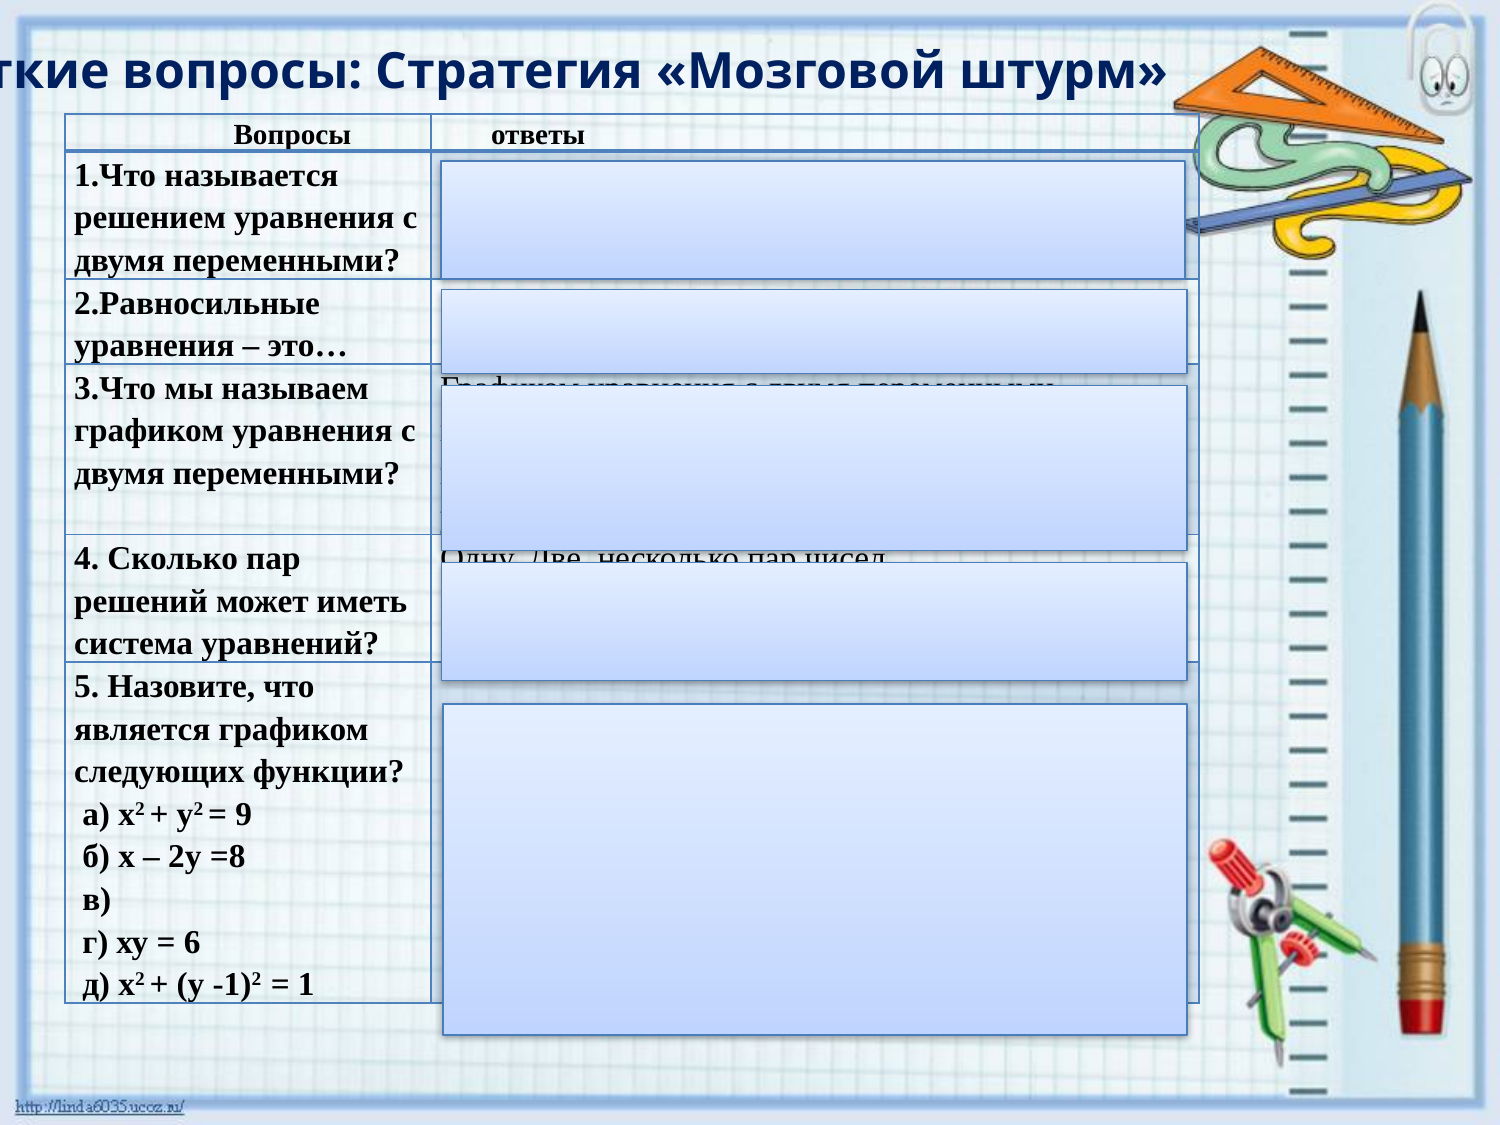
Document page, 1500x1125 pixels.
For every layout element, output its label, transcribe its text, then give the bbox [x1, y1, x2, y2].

text_box [441, 289, 1188, 374]
text_box Краткие вопросы: Стратегия «Мозговой штурм» [0, 30, 1198, 106]
text_box [442, 703, 1188, 1036]
text_box [441, 385, 1188, 551]
text_box [441, 562, 1188, 681]
text_box [440, 160, 1186, 280]
picture [0, 0, 1500, 1125]
